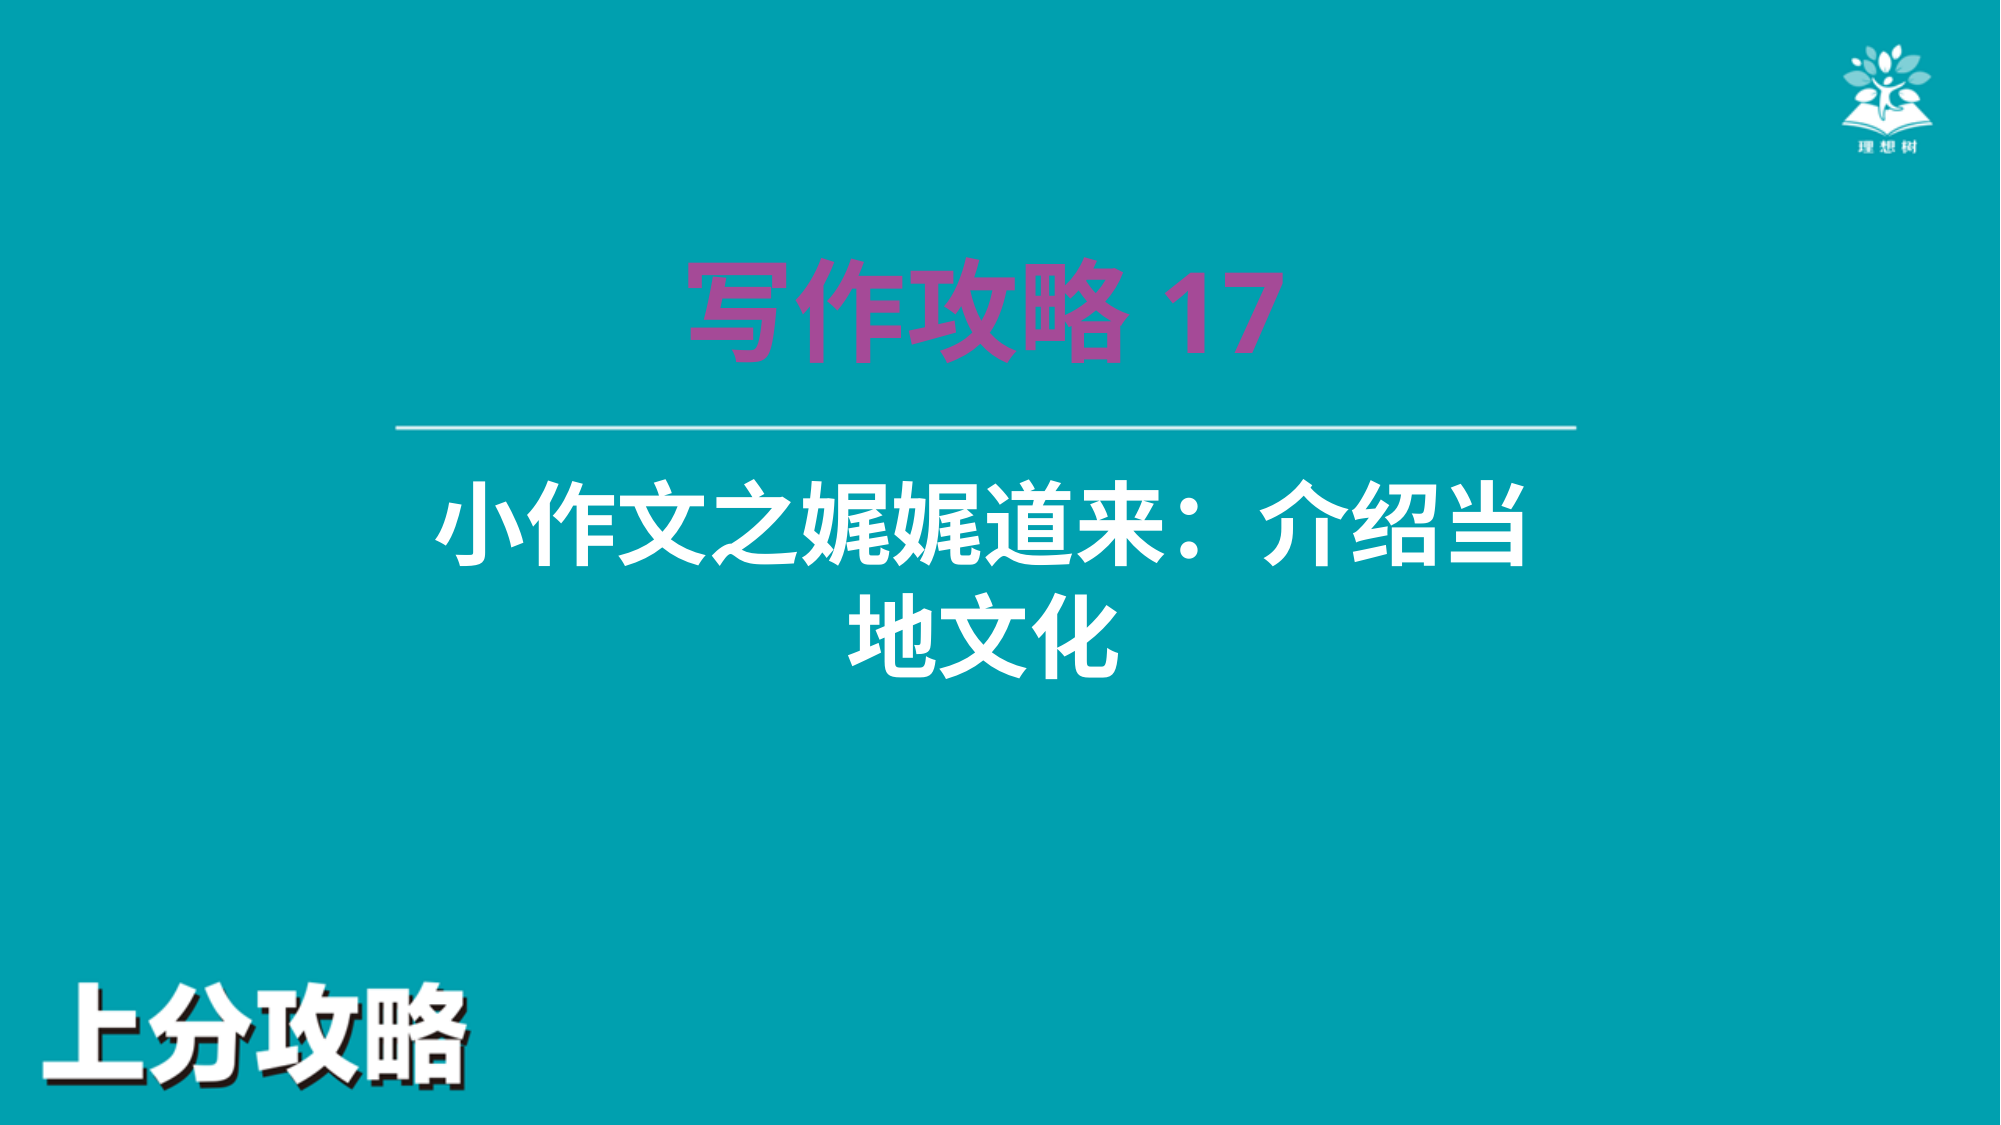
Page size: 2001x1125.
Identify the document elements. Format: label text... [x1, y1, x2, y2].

text_box 写作攻略17 [391, 231, 1577, 384]
picture [0, 0, 2000, 1125]
text_box 小作文之娓娓道来：介绍当 地文化 [391, 460, 1577, 696]
